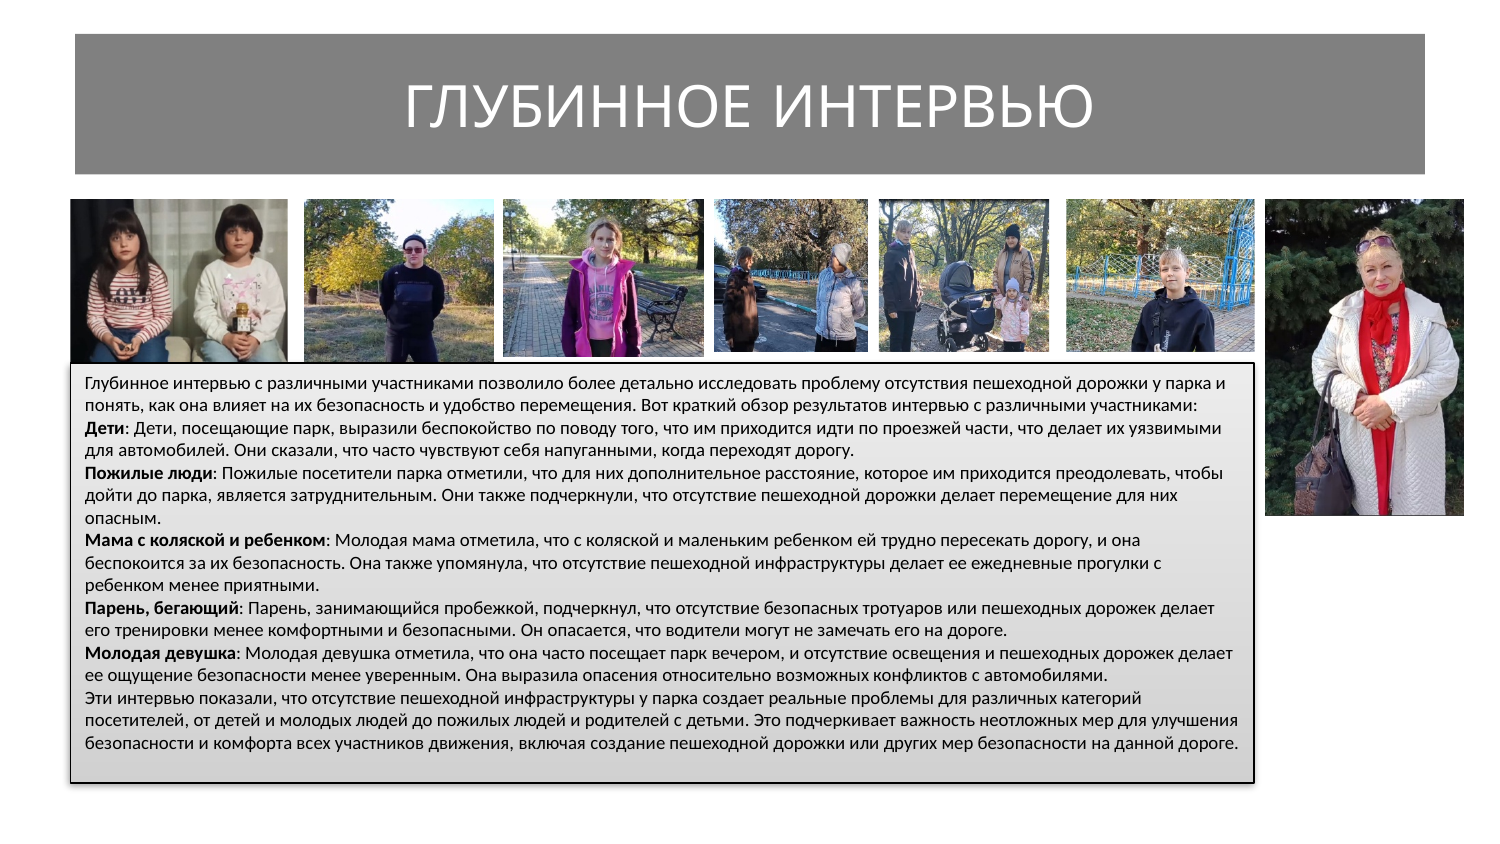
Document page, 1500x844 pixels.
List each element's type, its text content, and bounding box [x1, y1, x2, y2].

picture [1066, 198, 1255, 352]
picture [304, 198, 494, 364]
picture [503, 198, 704, 357]
picture [70, 198, 288, 364]
title ГЛУБИННОЕ ИНТЕРВЬЮ [75, 33, 1425, 175]
picture [714, 198, 868, 353]
picture [878, 198, 1050, 352]
picture [1265, 198, 1464, 516]
text_box Глубинное интервью с различными участниками позволило более детально исследовать проблему отсутствия пешеходной дорожки у парка и понять, как она влияет на их безопасность и удобство перемещения. Вот краткий обзор результатов интервью с различными участниками: Дети: Дети, посещающие парк, выразили беспокойство по поводу того, что им приходится идти по проезжей части, что делает их уязвимыми для автомобилей. Они сказали, что часто чувствуют себя напуганными, когда переходят дорогу. Пожилые люди: Пожилые посетители парка отметили, что для них дополнительное расстояние, которое им приходится преодолевать, чтобы дойти до парка, является затруднительным. Они также подчеркнули, что отсутствие пешеходной дорожки делает перемещение для них опасным. Мама с коляской и ребенком: Молодая мама отметила, что с коляской и маленьким ребенком ей трудно пересекать дорогу, и она беспокоится за их безопасность. Она также упомянула, что отсутствие пешеходной инфраструктуры делает ее ежедневные прогулки с ребенком менее приятными. Парень, бегающий: Парень, занимающийся пробежкой, подчеркнул, что отсутствие безопасных тротуаров или пешеходных дорожек делает его тренировки менее комфортными и безопасными. Он опасается, что водители могут не замечать его на дороге. Молодая девушка: Молодая девушка отметила, что она часто посещает парк вечером, и отсутствие освещения и пешеходных дорожек делает ее ощущение безопасности менее уверенным. Она выразила опасения относительно возможных конфликтов с автомобилями. Эти интервью показали, что отсутствие пешеходной инфраструктуры у парка создает реальные проблемы для различных категорий посетителей, от детей и молодых людей до пожилых людей и родителей с детьми. Это подчеркивает важность неотложных мер для улучшения безопасности и комфорта всех участников движения, включая создание пешеходной дорожки или других мер безопасности на данной дороге. [70, 362, 1255, 784]
